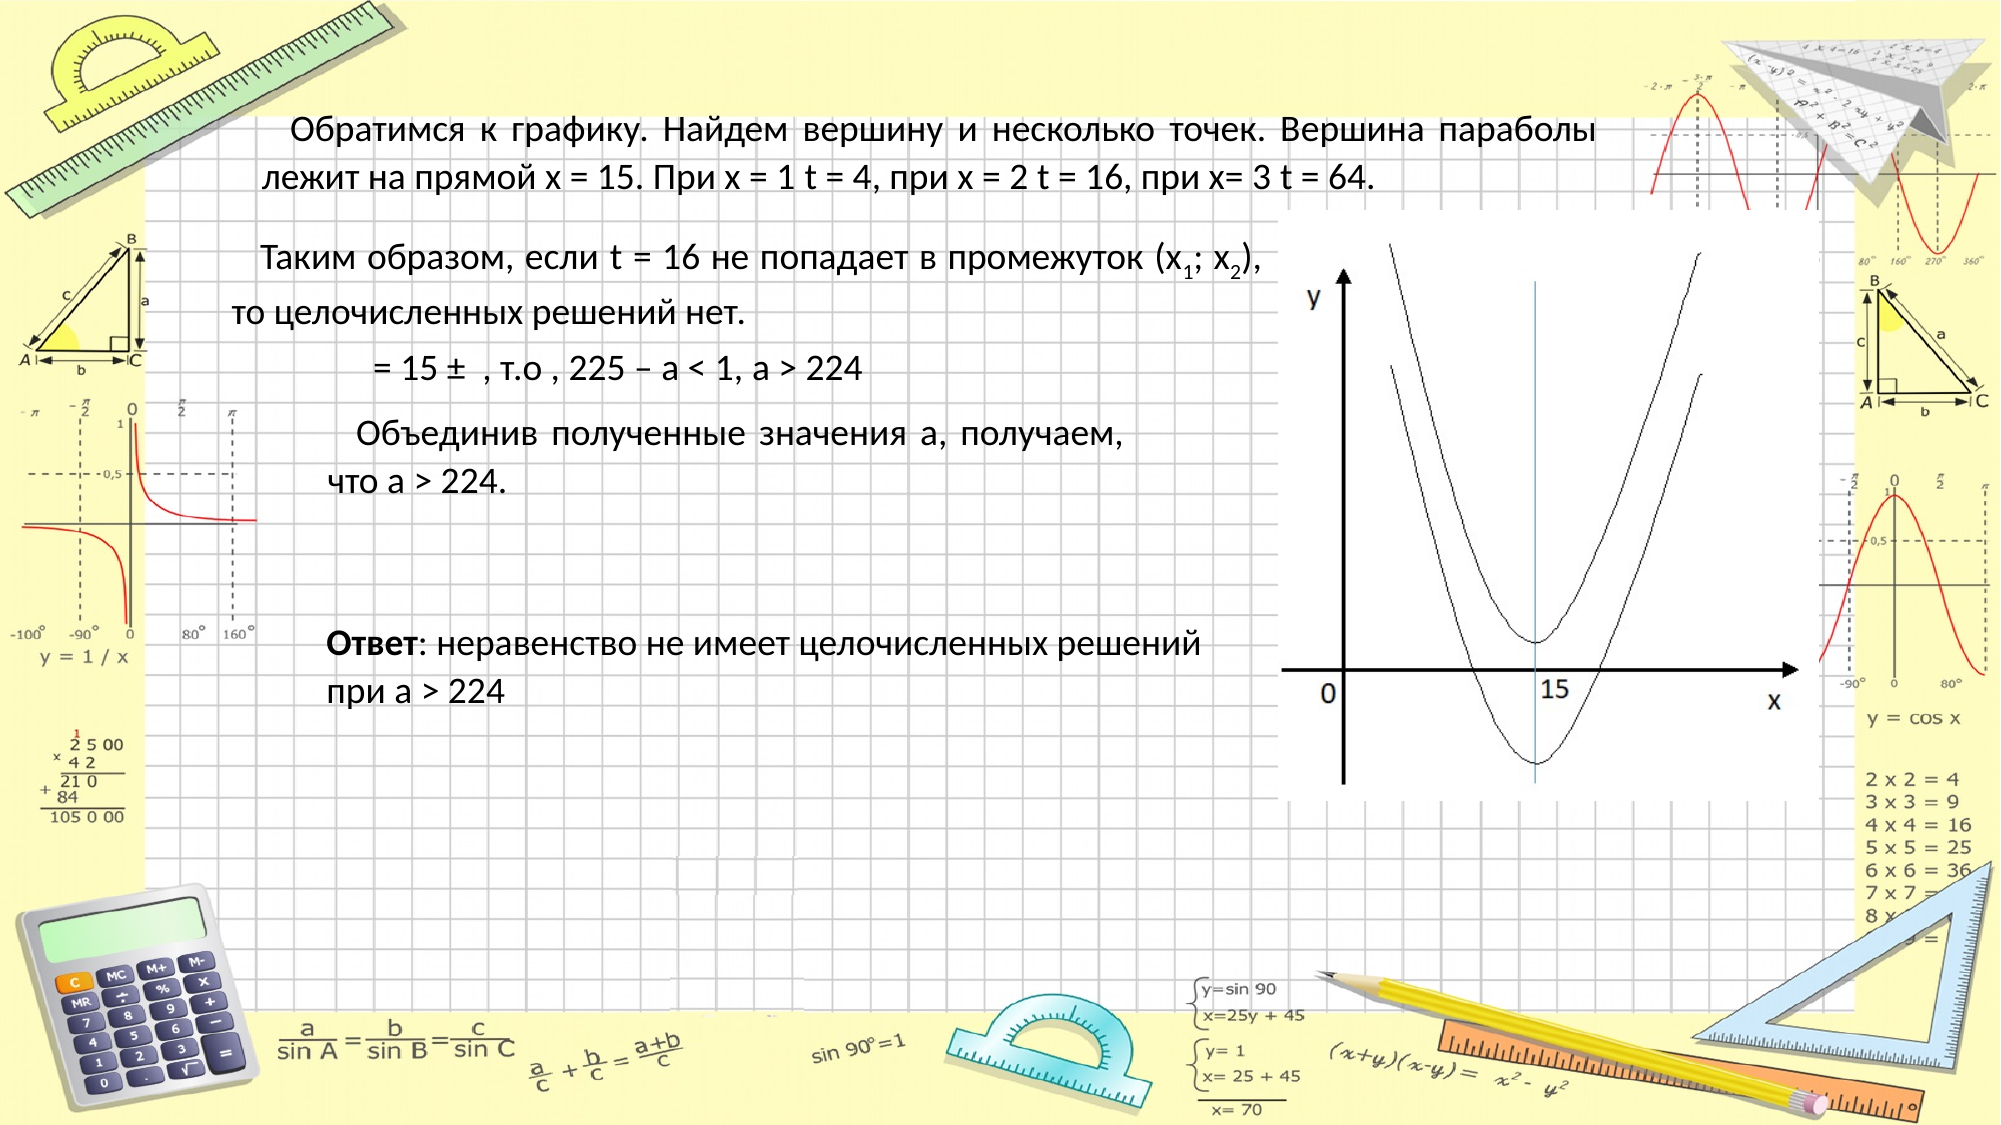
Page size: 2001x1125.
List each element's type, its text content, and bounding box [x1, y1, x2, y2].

text_box Таким образом, если t = 16 не попадает в промежуток (х1; х2), то целочисленных решений нет. [141, 221, 1278, 339]
text_box Ответ: неравенство не имеет целочисленных решений при а > 224 [237, 607, 1237, 719]
text_box Обратимся к графику. Найдем вершину и несколько точек. Вершина параболы лежит на прямой х = 15. При х = 1 t = 4, при х = 2 t = 16, при х= 3 t = 64. [172, 93, 1643, 205]
picture [0, 0, 2001, 1125]
